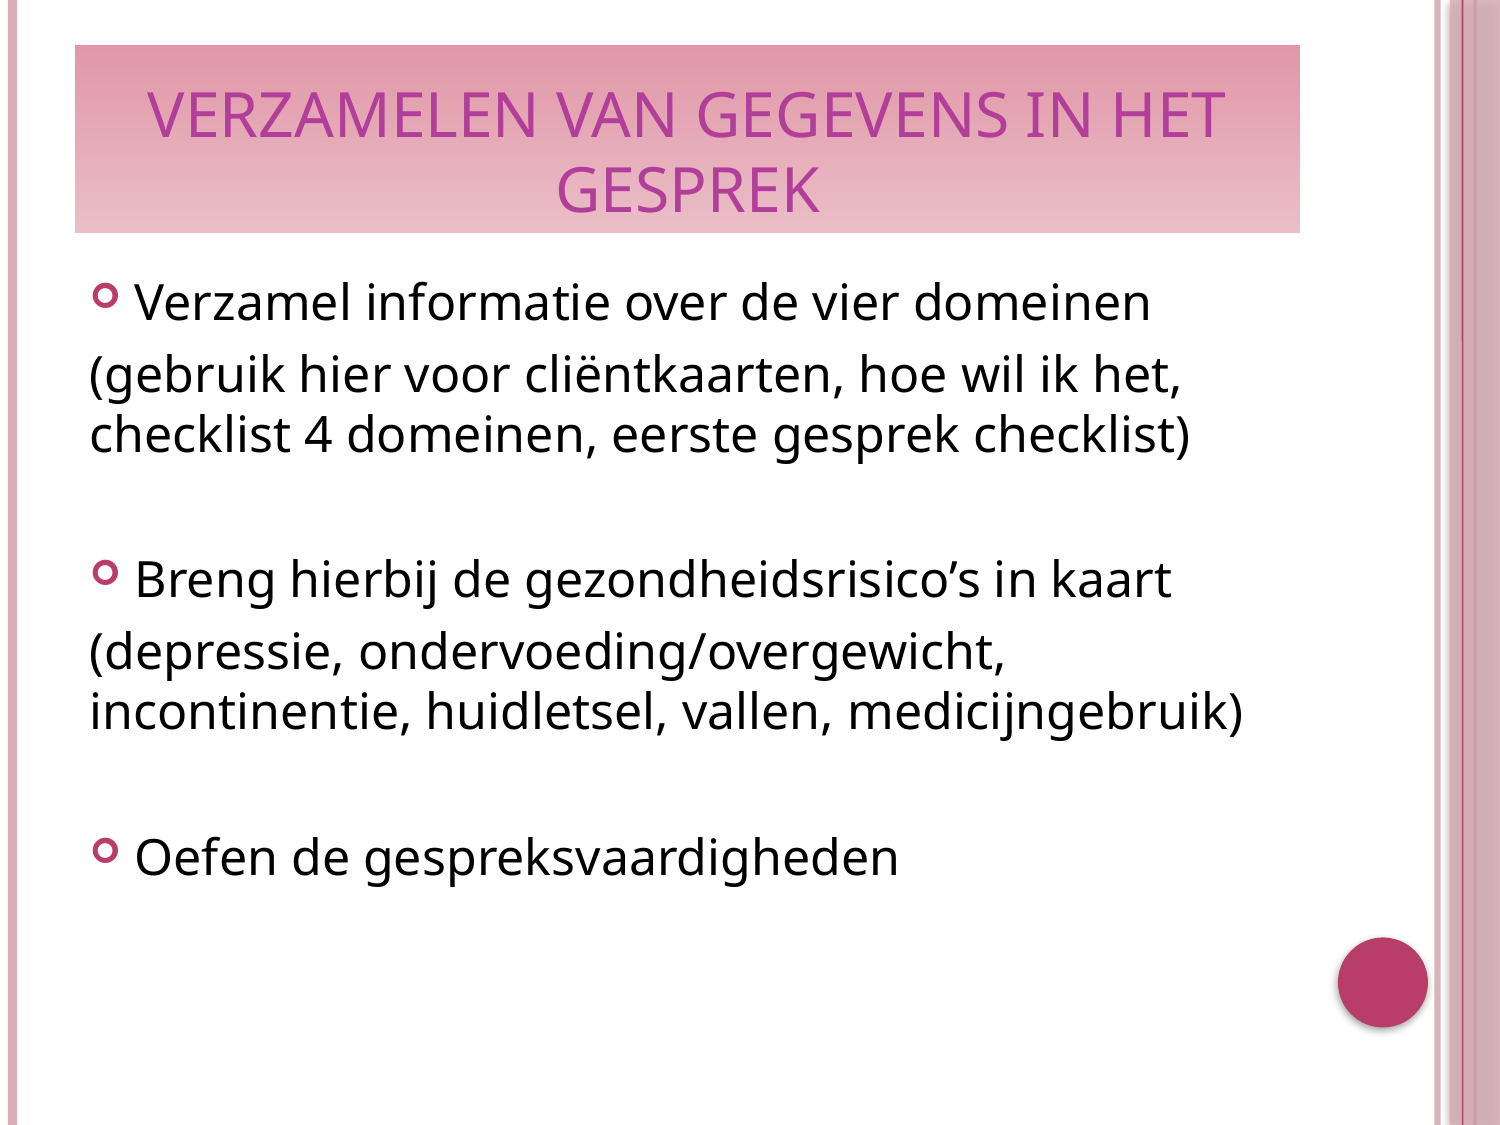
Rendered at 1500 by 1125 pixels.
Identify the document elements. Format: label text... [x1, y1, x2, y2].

list Verzamel informatie over de vier domeinen (gebruik hier voor cliëntkaarten, hoe wil ik het, checklist 4 domeinen, eerste gesprek checklist) Breng hierbij de gezondheidsrisico’s in kaart (depressie, ondervoeding/overgewicht, incontinentie, huidletsel, vallen, medicijngebruik) Oefen de gespreksvaardigheden [75, 262, 1300, 1062]
title Verzamelen van gegevens in het gesprek [75, 45, 1300, 233]
